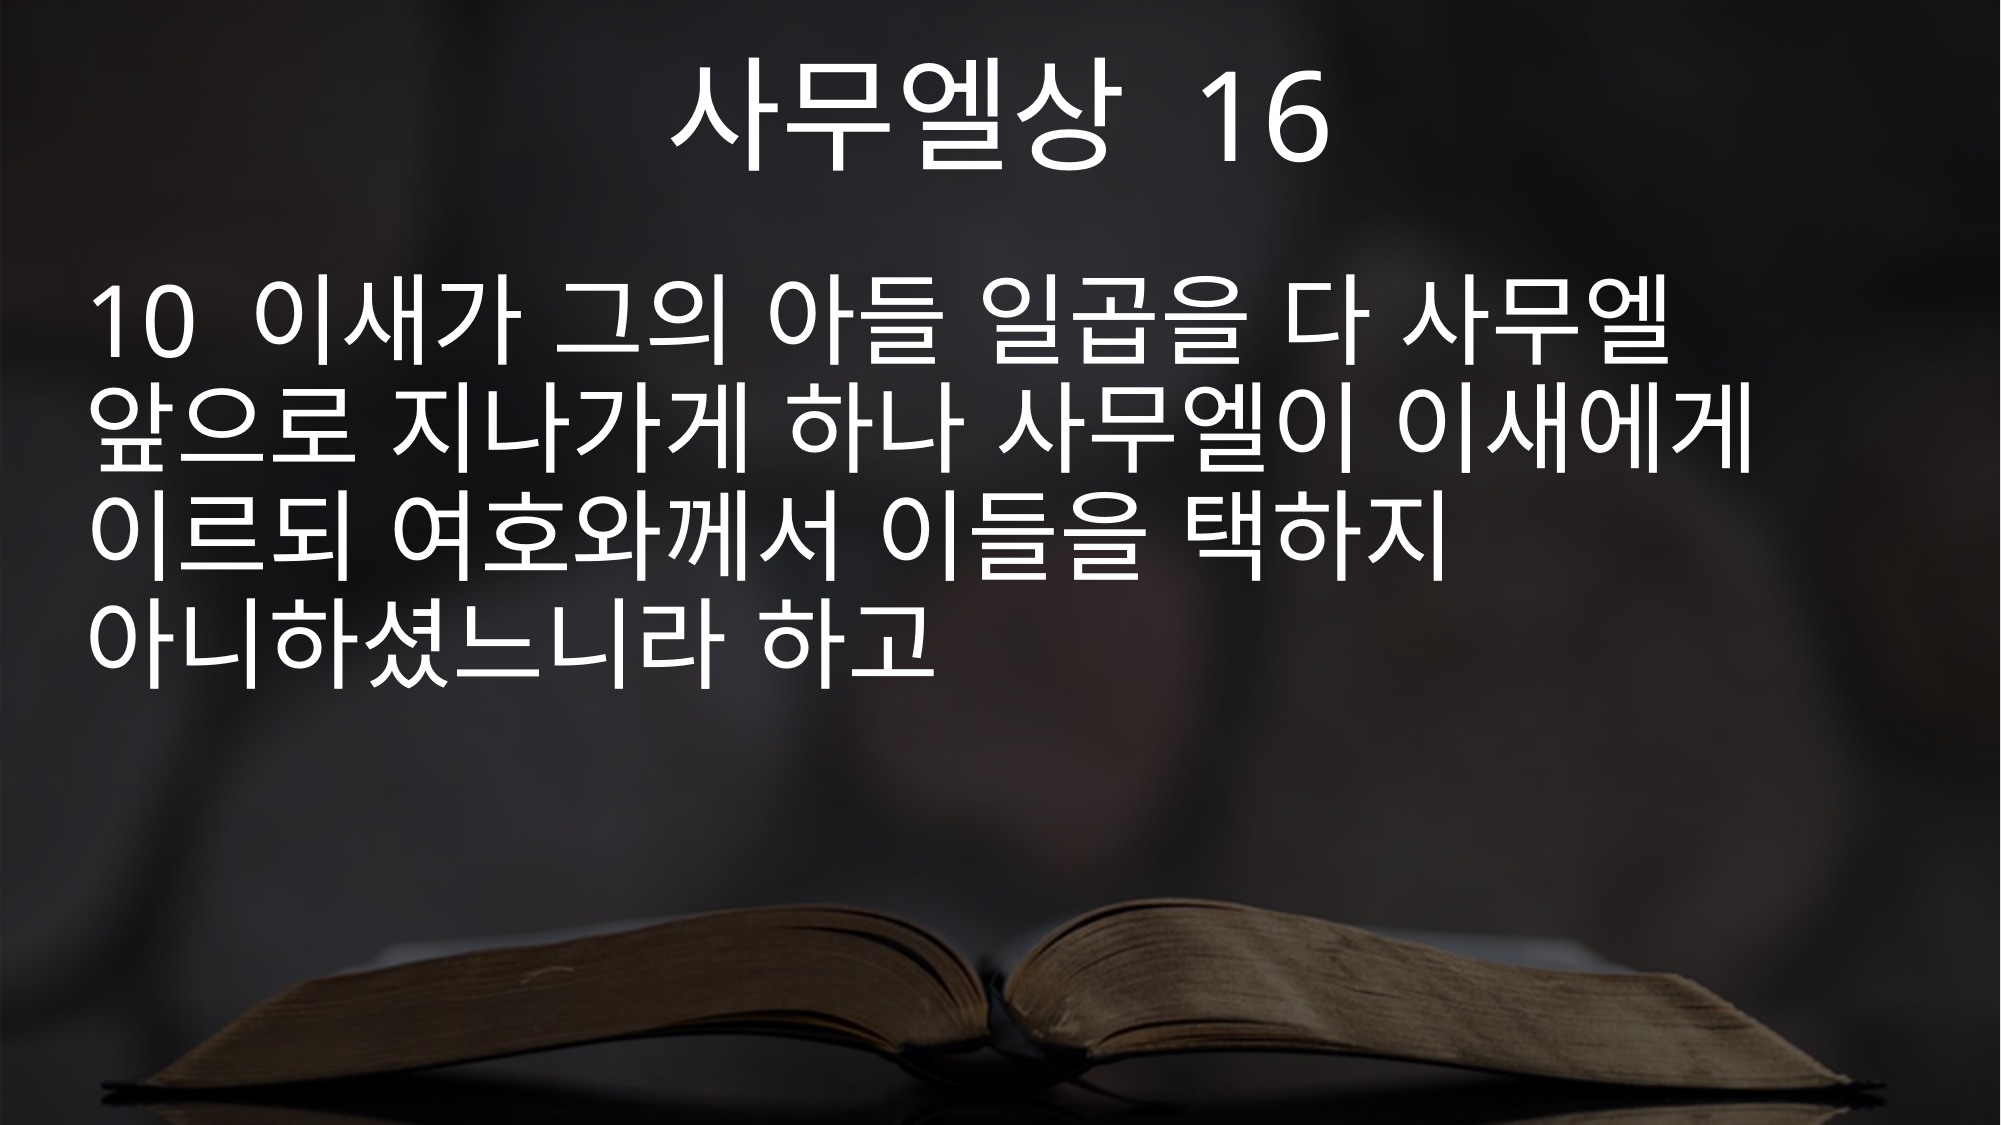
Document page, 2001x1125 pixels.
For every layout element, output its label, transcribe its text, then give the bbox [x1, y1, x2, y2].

picture [0, 0, 2001, 1125]
list 10 이새가 그의 아들 일곱을 다 사무엘 앞으로 지나가게 하나 사무엘이 이새에게 이르되 여호와께서 이들을 택하지 아니하셨느니라 하고 [69, 263, 1953, 423]
footer 사무엘상 16 [0, 32, 2000, 192]
